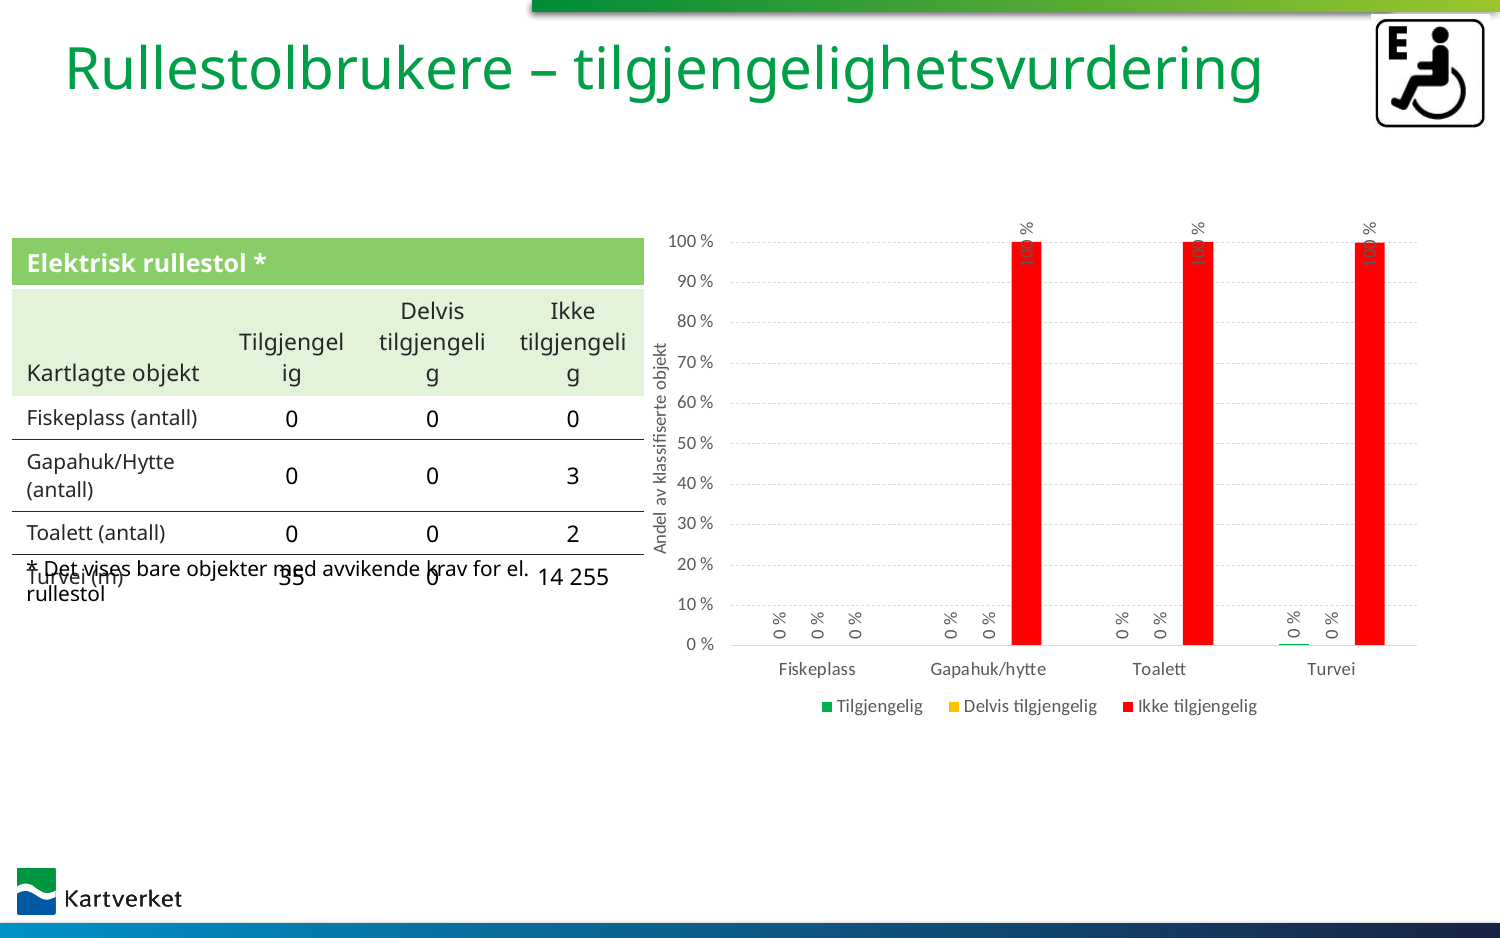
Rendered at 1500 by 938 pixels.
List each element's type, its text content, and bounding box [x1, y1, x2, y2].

table_cell Tilgjengelig [222, 289, 362, 396]
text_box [1371, 13, 1491, 133]
table_cell Fiskeplass (antall) [12, 396, 222, 439]
picture [643, 218, 1428, 728]
table_cell 0 [222, 512, 362, 548]
table_cell Gapahuk/Hytte (antall) [12, 440, 222, 511]
table_cell 0 [222, 440, 362, 511]
table_cell 0 [222, 396, 362, 439]
table_cell 3 [503, 440, 638, 511]
table_cell 0 [362, 512, 503, 548]
table_cell 0 [503, 396, 638, 439]
table_cell 2 [503, 512, 638, 554]
table_cell Kartlagte objekt [12, 289, 222, 396]
table_cell Toalett (antall) [12, 512, 222, 548]
table_cell 14 255 [597, 555, 638, 598]
table_cell Delvis tilgjengelig [362, 289, 503, 396]
text_box Rullestolbrukere – tilgjengelighetsvurdering [49, 12, 1372, 109]
table_cell 0 [362, 396, 503, 439]
table_cell Ikke tilgjengelig [503, 289, 638, 396]
text_box * Det vises bare objekter med avvikende krav for el. rullestol [11, 548, 597, 613]
table_cell 0 [362, 440, 503, 511]
table_header Elektrisk rullestol * [12, 238, 638, 285]
